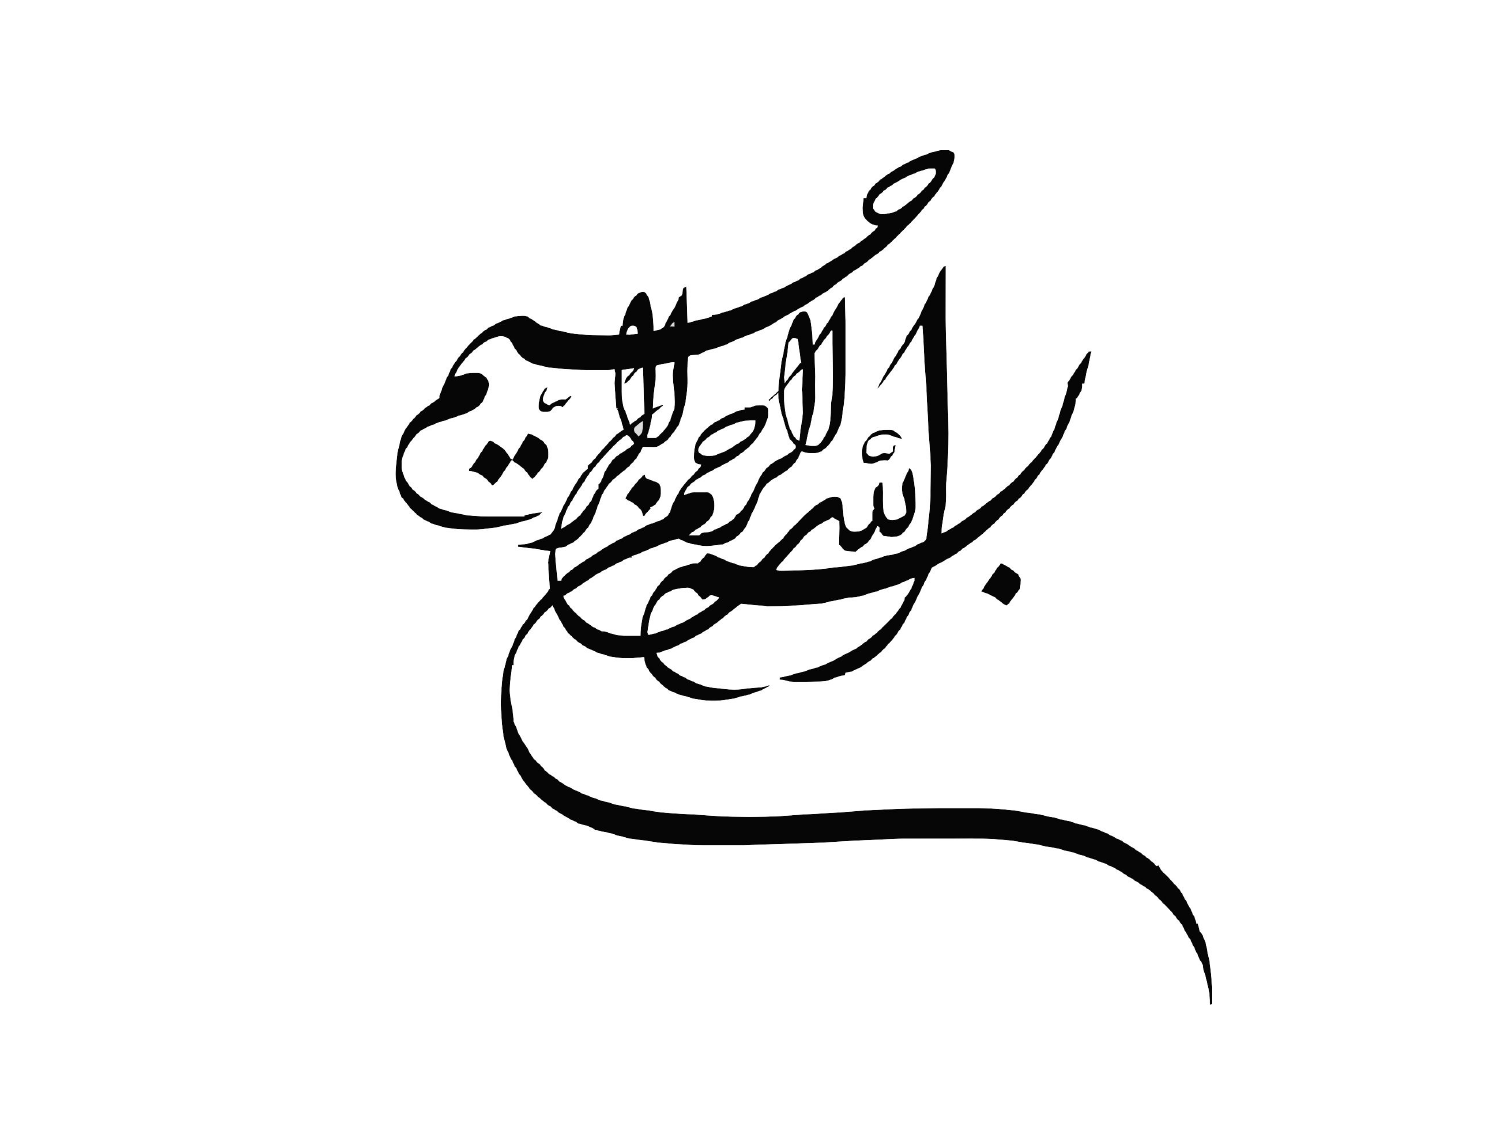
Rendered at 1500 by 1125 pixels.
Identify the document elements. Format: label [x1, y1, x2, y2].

picture [395, 150, 1212, 1006]
